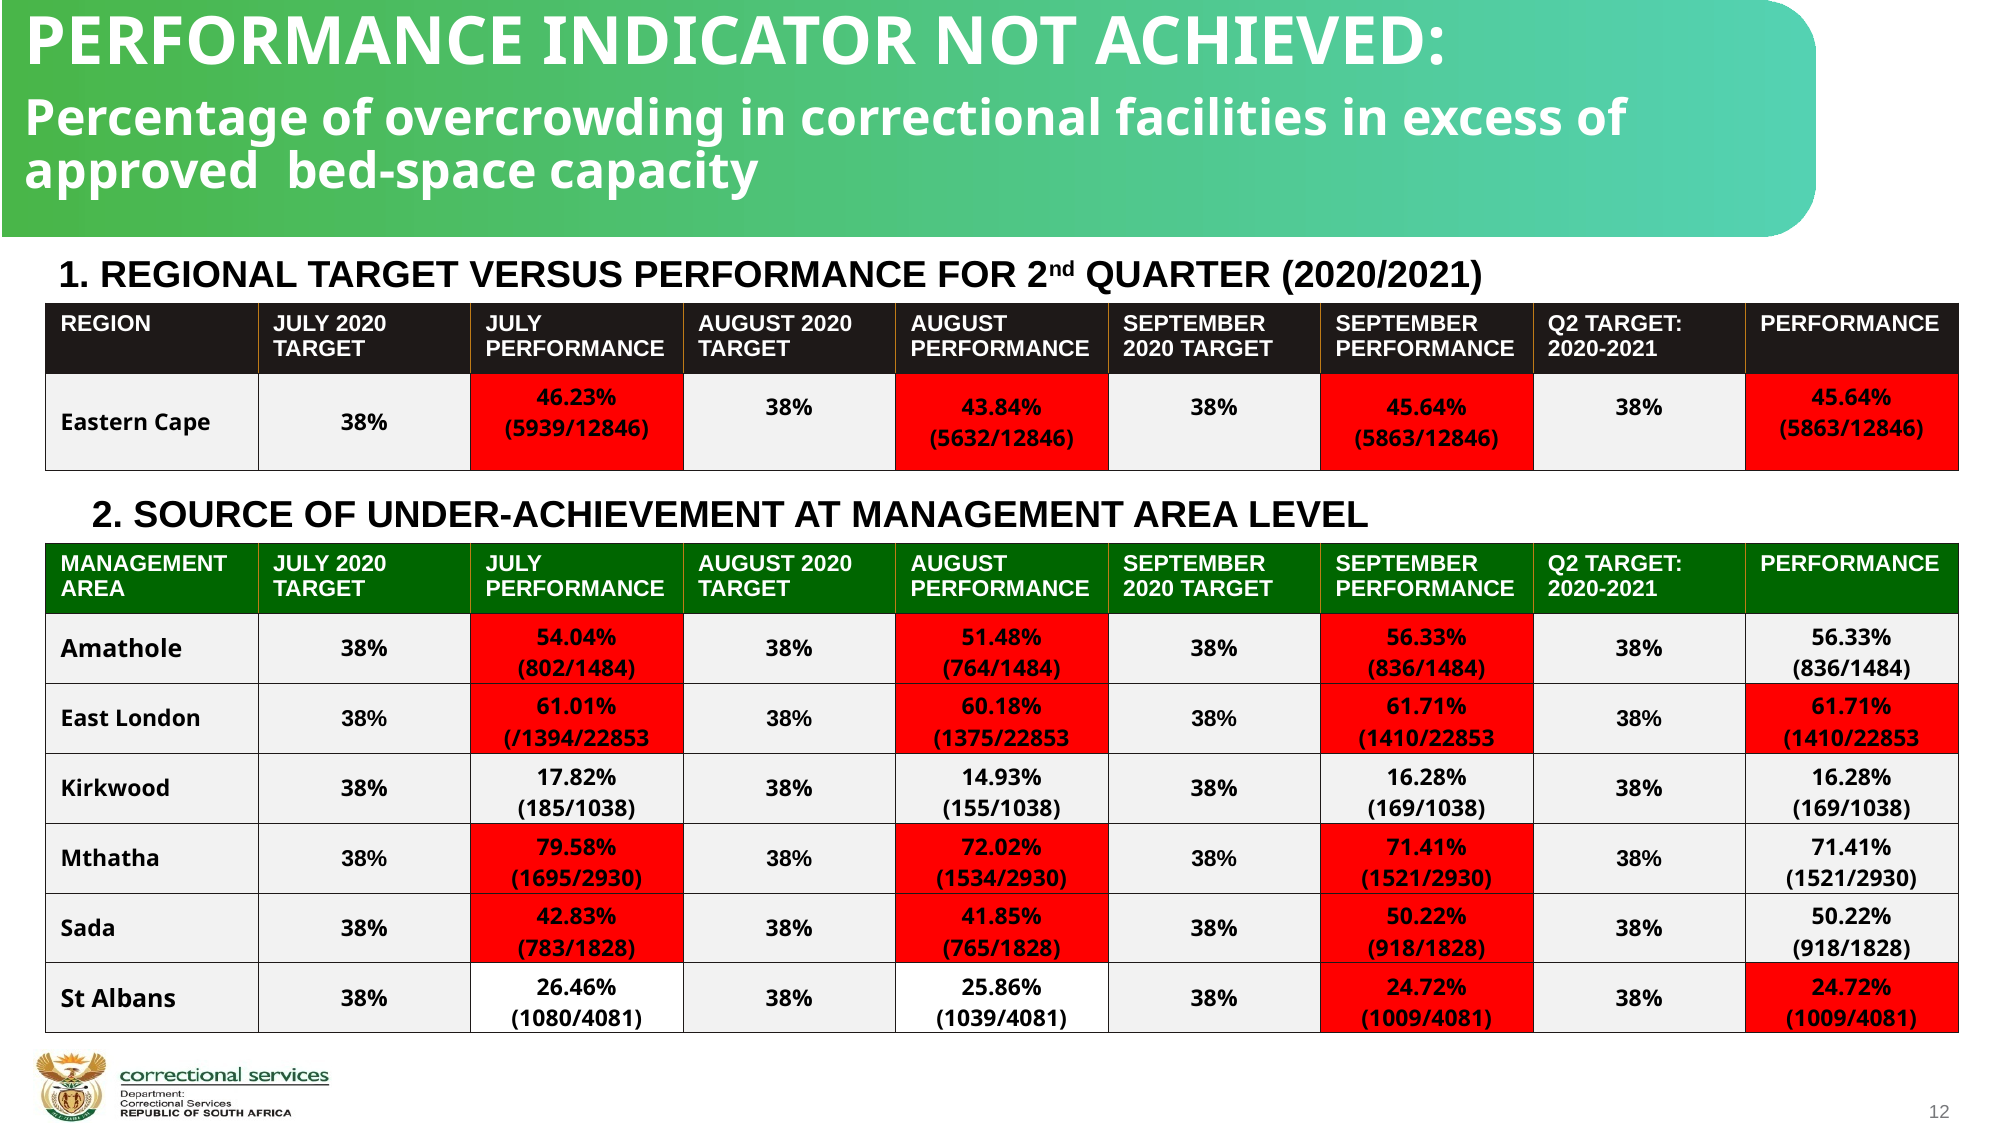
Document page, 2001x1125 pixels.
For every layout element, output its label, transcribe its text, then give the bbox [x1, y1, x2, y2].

table_cell 38% [1109, 963, 1320, 1032]
table_header JULY PERFORMANCE [471, 304, 683, 373]
table_header JULY PERFORMANCE [471, 544, 683, 613]
table_cell 72.02% (1534/2930) [896, 824, 1108, 893]
table_cell 38% [259, 684, 470, 753]
table_header JULY 2020 TARGET [259, 304, 470, 373]
table_cell 50.22% (918/1828) [1321, 894, 1533, 962]
table_cell 56.33% (836/1484) [1321, 614, 1533, 683]
text_box PERFORMANCE INDICATOR NOT ACHIEVED: Percentage of overcrowding in correctional facilities in excess of approved bed-space capacity [10, 0, 1808, 86]
table_header PERFORMANCE [1746, 304, 1958, 373]
table_cell 38% [684, 684, 895, 753]
table_cell 38% [684, 824, 895, 893]
table_cell 51.48% (764/1484) [896, 614, 1108, 683]
table_cell 38% [1109, 684, 1320, 753]
table_cell Sada [46, 894, 258, 962]
table_cell 71.41% (1521/2930) [1321, 824, 1533, 893]
table_cell 38% [1109, 824, 1320, 893]
table_header PERFORMANCE [1746, 544, 1958, 613]
table_cell 17.82% (185/1038) [471, 754, 683, 823]
table_header Q2 TARGET: 2020-2021 [1534, 544, 1745, 613]
text_box [2, 0, 1816, 237]
table_header AUGUST 2020 TARGET [684, 544, 895, 613]
table_header AUGUST 2020 TARGET [684, 304, 895, 373]
table_cell 38% [259, 963, 470, 1032]
table_cell 24.72% (1009/4081) [1746, 963, 1958, 1032]
table_cell 38% [684, 963, 895, 1032]
table_header MANAGEMENT AREA [46, 544, 258, 613]
table_cell 38% [1109, 374, 1320, 470]
table_cell 24.72% (1009/4081) [1321, 963, 1533, 1032]
table_header AUGUST PERFORMANCE [896, 544, 1108, 613]
table_cell 38% [259, 894, 470, 962]
table_cell 38% [684, 614, 895, 683]
table_header JULY 2020 TARGET [259, 544, 470, 613]
table_cell 56.33% (836/1484) [1746, 614, 1958, 683]
table_cell Mthatha [46, 824, 258, 893]
table_cell St Albans [46, 963, 258, 1032]
table_header Q2 TARGET: 2020-2021 [1534, 304, 1745, 373]
table_cell 79.58% (1695/2930) [471, 824, 683, 893]
table_cell 60.18% (1375/22853 [896, 684, 1108, 753]
table_cell Kirkwood [46, 754, 258, 823]
table_cell 61.01% (/1394/22853 [471, 684, 683, 753]
table_cell 71.41% (1521/2930) [1746, 824, 1958, 893]
table_cell 38% [1534, 684, 1745, 753]
table_header SEPTEMBER PERFORMANCE [1321, 544, 1533, 613]
table_cell 61.71% (1410/22853 [1321, 684, 1533, 753]
table_cell 26.46% (1080/4081) [471, 963, 683, 1032]
table_cell 43.84% (5632/12846) [896, 374, 1108, 470]
table_header SEPTEMBER PERFORMANCE [1321, 304, 1533, 373]
table_cell 38% [259, 754, 470, 823]
table_header REGION [46, 304, 258, 373]
table_cell 38% [1109, 894, 1320, 962]
table_header SEPTEMBER 2020 TARGET [1109, 544, 1320, 613]
table_cell 25.86% (1039/4081) [896, 963, 1108, 1032]
table_cell 61.71% (1410/22853 [1746, 684, 1958, 753]
table_cell 38% [259, 824, 470, 893]
table_cell 38% [1534, 754, 1745, 823]
table_header SEPTEMBER 2020 TARGET [1109, 304, 1320, 373]
text_box 1. REGIONAL TARGET VERSUS PERFORMANCE FOR 2nd QUARTER (2020/2021) [43, 242, 1509, 303]
table_cell 50.22% (918/1828) [1746, 894, 1958, 962]
table_cell 46.23% (5939/12846) [471, 374, 683, 470]
table_cell 38% [1534, 963, 1745, 1032]
table_cell Amathole [46, 614, 258, 683]
table_cell 16.28% (169/1038) [1746, 754, 1958, 823]
table_cell East London [46, 684, 258, 753]
table_cell 38% [684, 894, 895, 962]
picture [33, 1049, 332, 1123]
table_cell 54.04% (802/1484) [471, 614, 683, 683]
table_cell 38% [259, 614, 470, 683]
table_cell 45.64% (5863/12846) [1746, 374, 1958, 470]
table_cell 38% [684, 374, 895, 470]
table_cell 38% [1534, 374, 1745, 470]
table_cell 38% [1109, 754, 1320, 823]
table_cell 38% [1534, 824, 1745, 893]
table_cell 38% [1534, 614, 1745, 683]
table_header AUGUST PERFORMANCE [896, 304, 1108, 373]
table_cell 38% [684, 754, 895, 823]
text_box 2. SOURCE OF UNDER-ACHIEVEMENT AT MANAGEMENT AREA LEVEL [45, 482, 1546, 543]
table_cell 14.93% (155/1038) [896, 754, 1108, 823]
table_cell 38% [1534, 894, 1745, 962]
table_cell 16.28% (169/1038) [1321, 754, 1533, 823]
table_cell 38% [1109, 614, 1320, 683]
table_cell 41.85% (765/1828) [896, 894, 1108, 962]
table_cell 45.64% (5863/12846) [1321, 374, 1533, 470]
table_cell 38% [259, 374, 470, 470]
table_cell 42.83% (783/1828) [471, 894, 683, 962]
table_cell Eastern Cape [46, 374, 258, 470]
